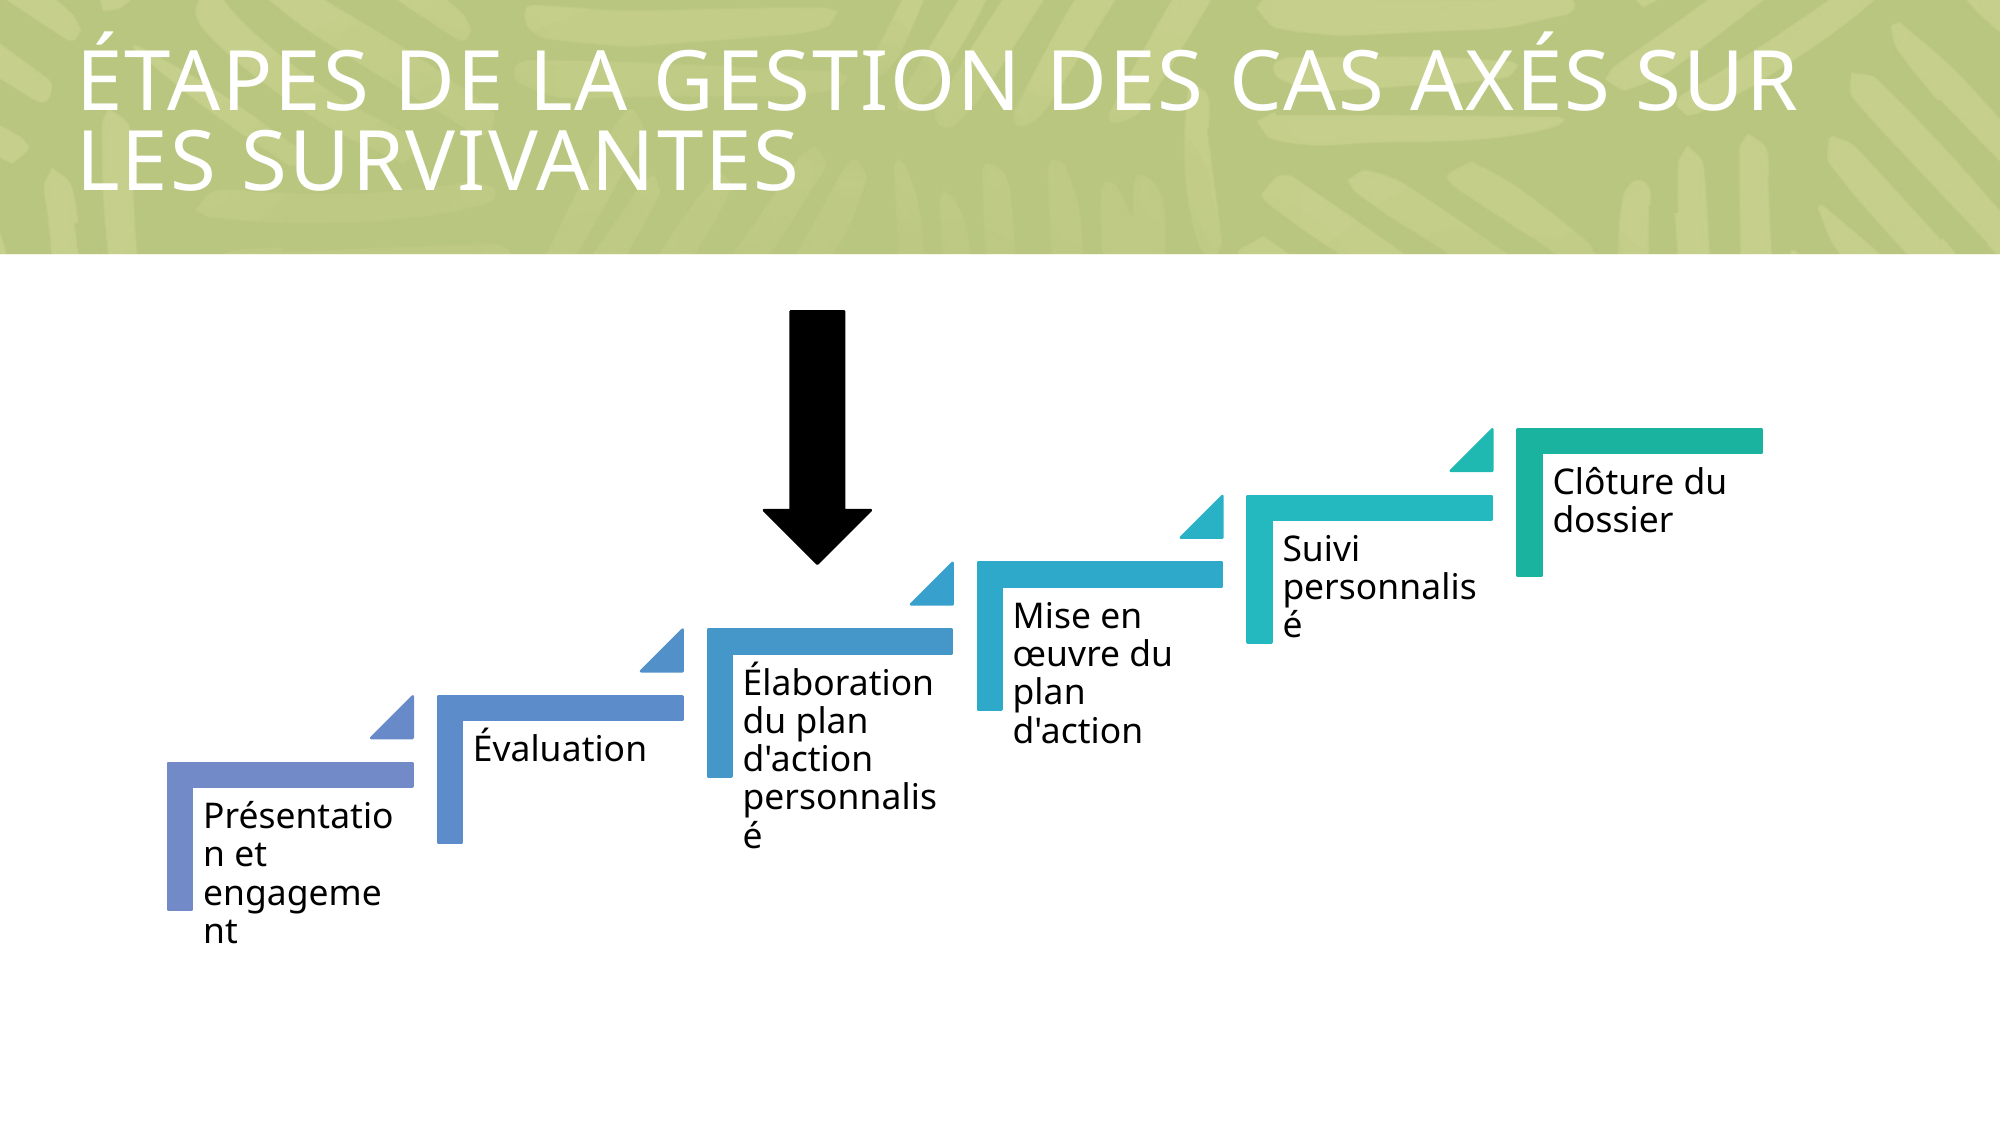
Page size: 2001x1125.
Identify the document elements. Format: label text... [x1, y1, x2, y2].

picture [0, 0, 2000, 1125]
title Étapes de la gestion des cas axés sur les survivantes [61, 33, 1938, 220]
text_box [789, 310, 846, 371]
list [167, 374, 1763, 1036]
